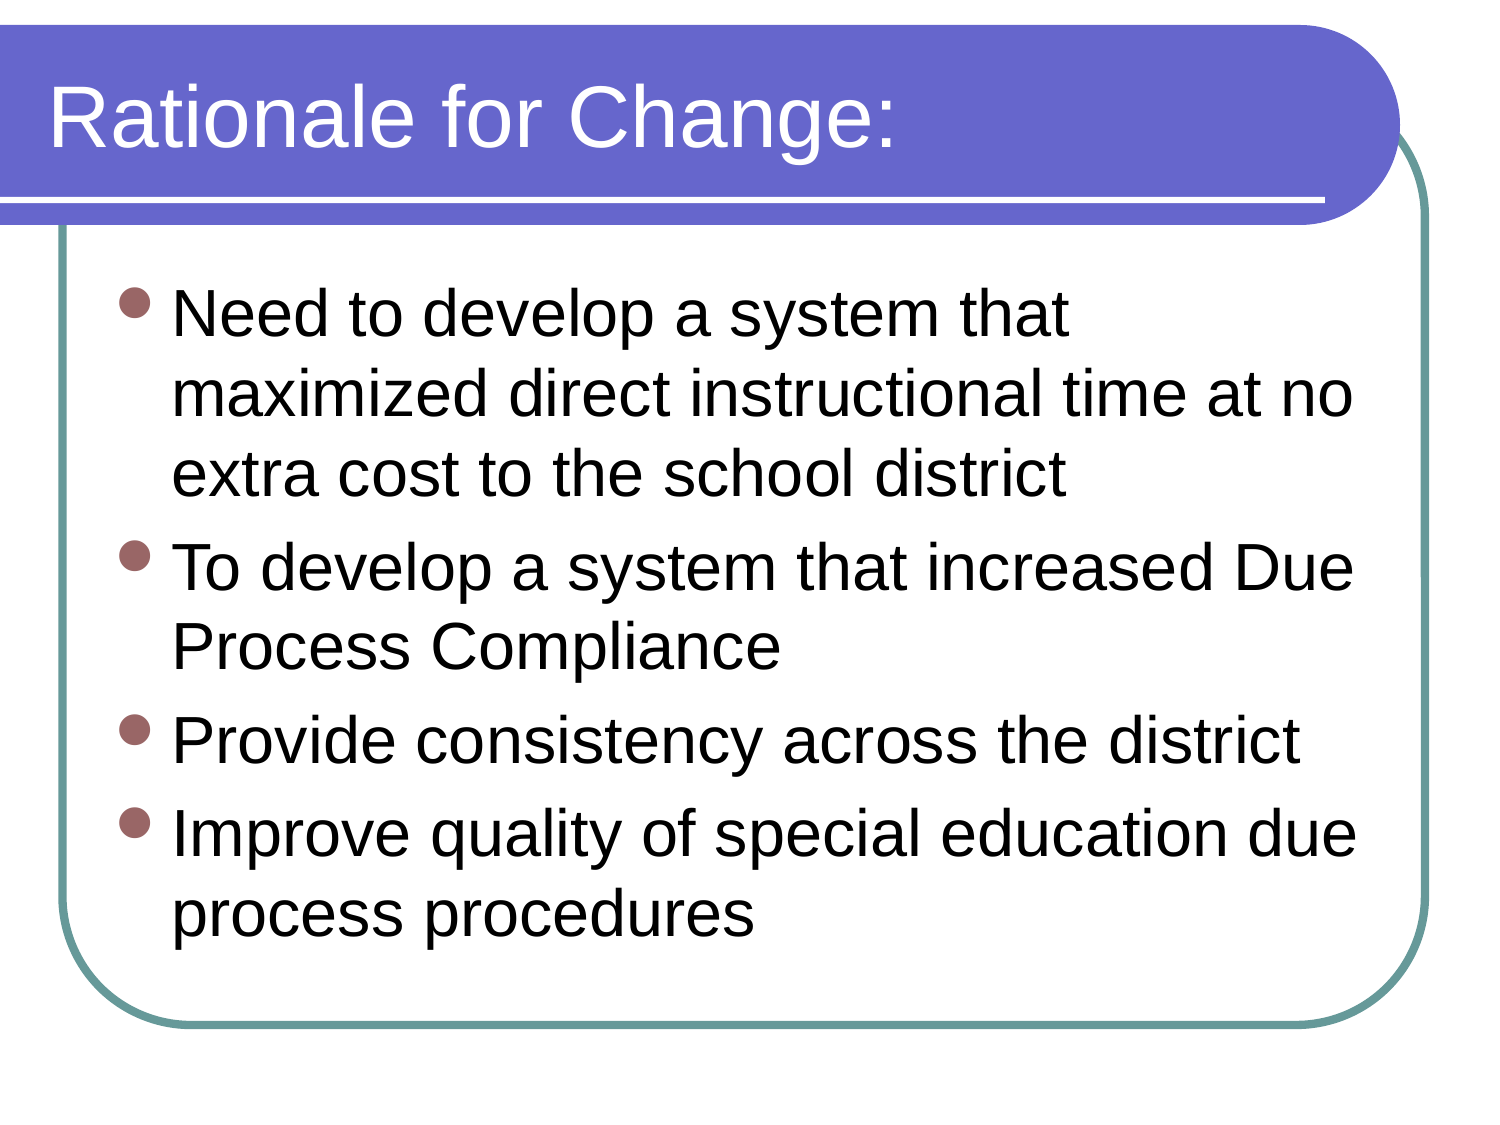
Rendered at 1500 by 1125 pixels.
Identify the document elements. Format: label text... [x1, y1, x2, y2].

title Rationale for Change: [31, 37, 1348, 188]
list Need to develop a system that maximized direct instructional time at no extra cost to the school district To develop a system that increased Due Process Compliance Provide consistency across the district Improve quality of special education due process procedures [99, 262, 1401, 988]
